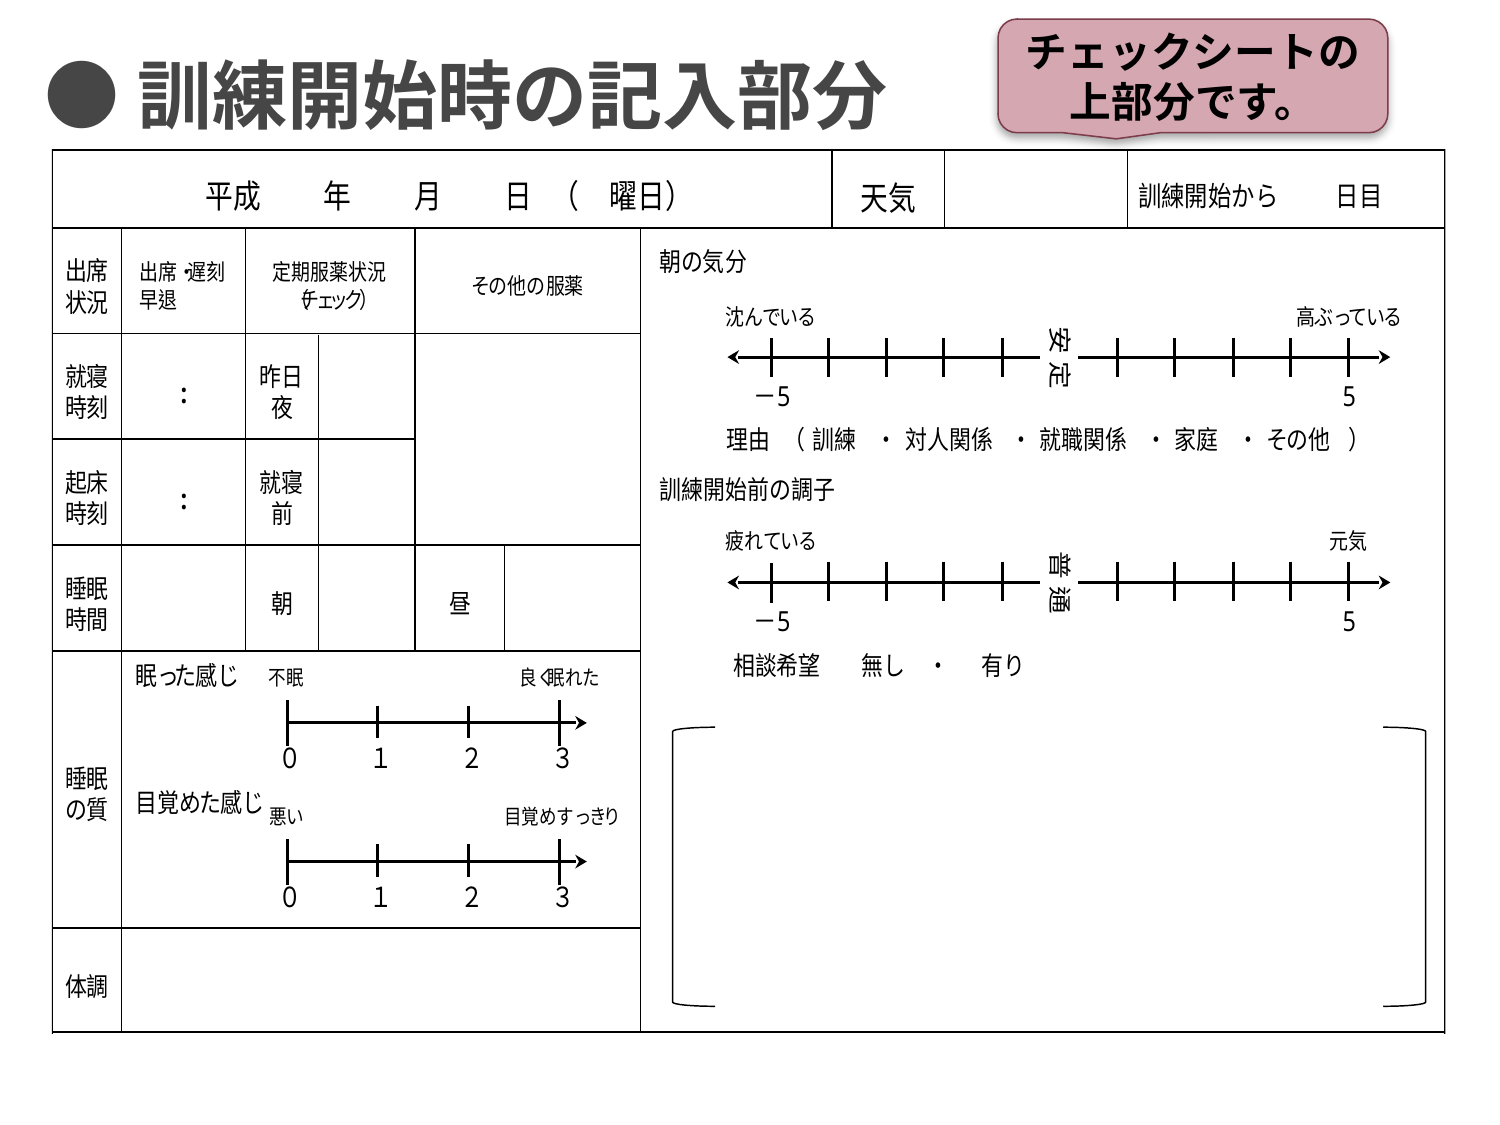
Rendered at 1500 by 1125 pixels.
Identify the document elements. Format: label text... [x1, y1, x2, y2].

title ●訓練開始時の記入部分 [29, 30, 976, 157]
picture [51, 148, 1448, 1036]
text_box チェックシートの 上部分です。 [997, 18, 1389, 140]
